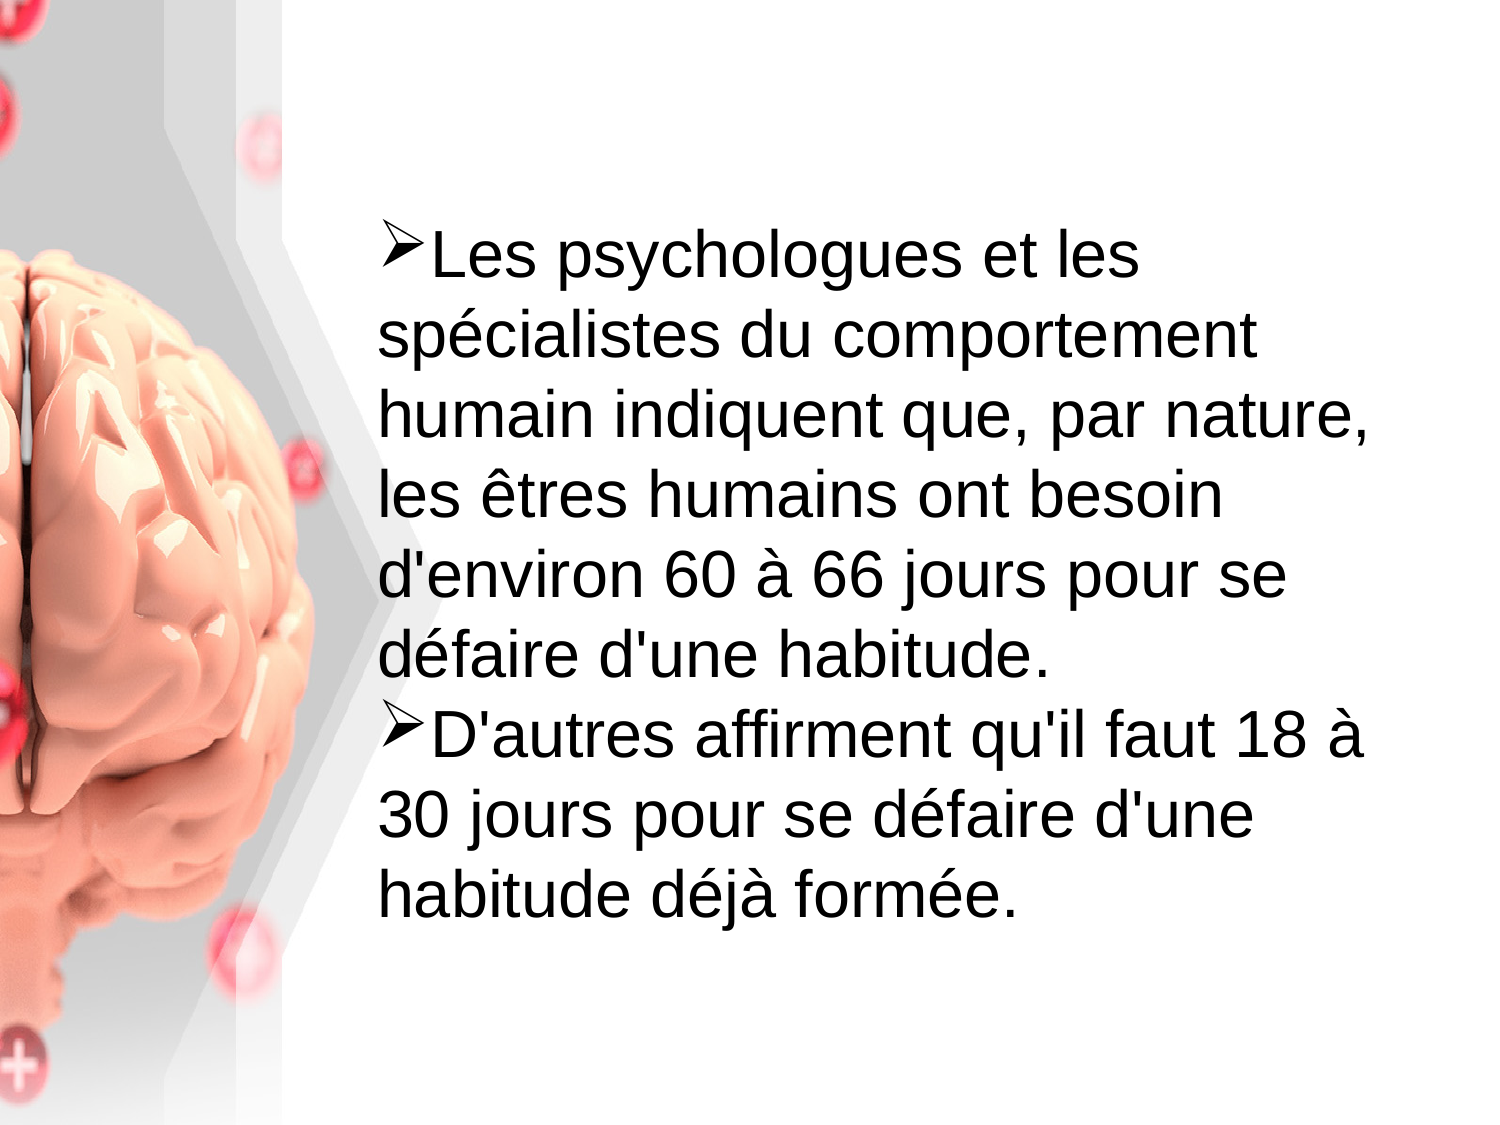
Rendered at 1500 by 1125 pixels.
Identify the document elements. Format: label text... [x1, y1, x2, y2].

picture [0, 0, 1500, 1125]
text_box Les psychologues et les spécialistes du comportement humain indiquent que, par nature, les êtres humains ont besoin d'environ 60 à 66 jours pour se défaire d'une habitude. D'autres affirment qu'il faut 18 à 30 jours pour se défaire d'une habitude déjà formée. [362, 203, 1436, 939]
